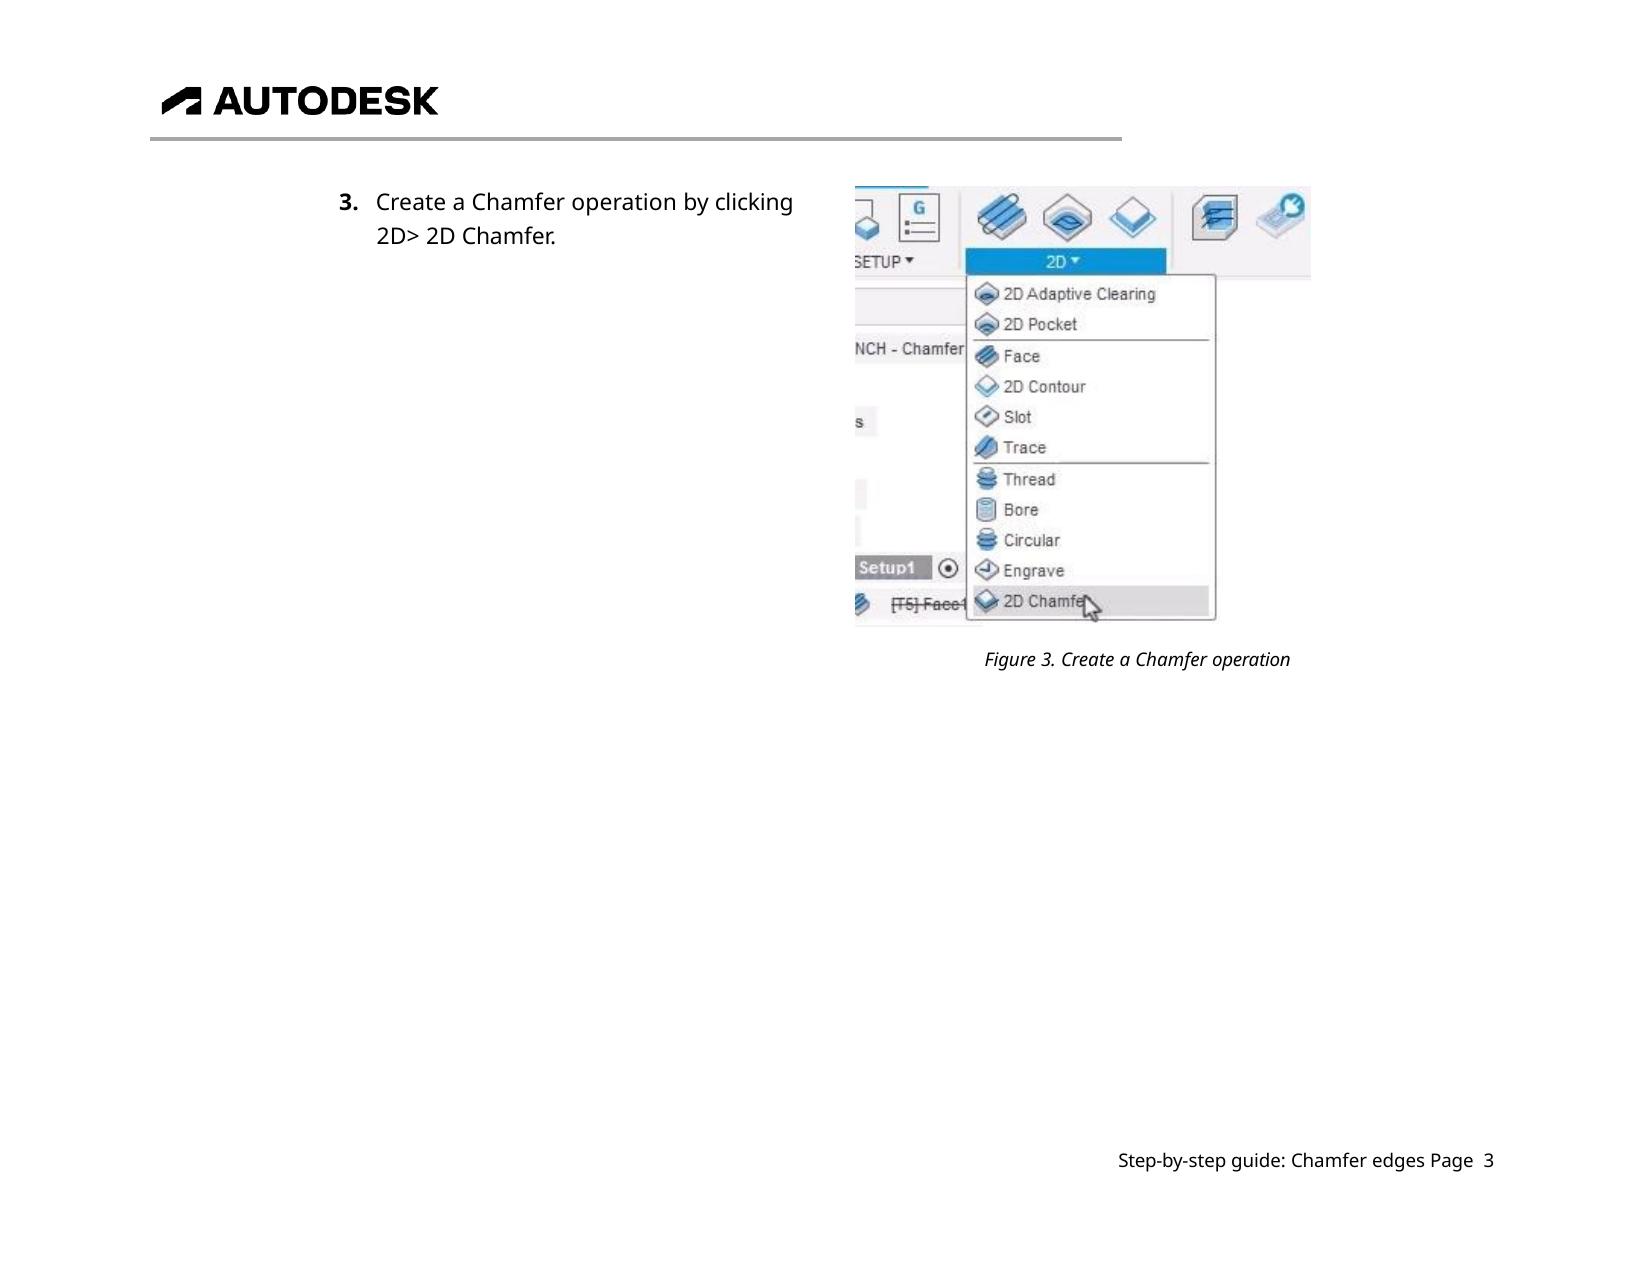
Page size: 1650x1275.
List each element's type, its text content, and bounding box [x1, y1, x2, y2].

picture [161, 86, 439, 115]
text_box Figure 3. Create a Chamfer operation [982, 645, 1313, 670]
text_box 3. Create a Chamfer operation by clicking 2D> 2D Chamfer. [337, 178, 796, 250]
picture [854, 186, 1311, 628]
slide_number Step-by-step guide: Chamfer edges Page 3 [1116, 1145, 1509, 1275]
